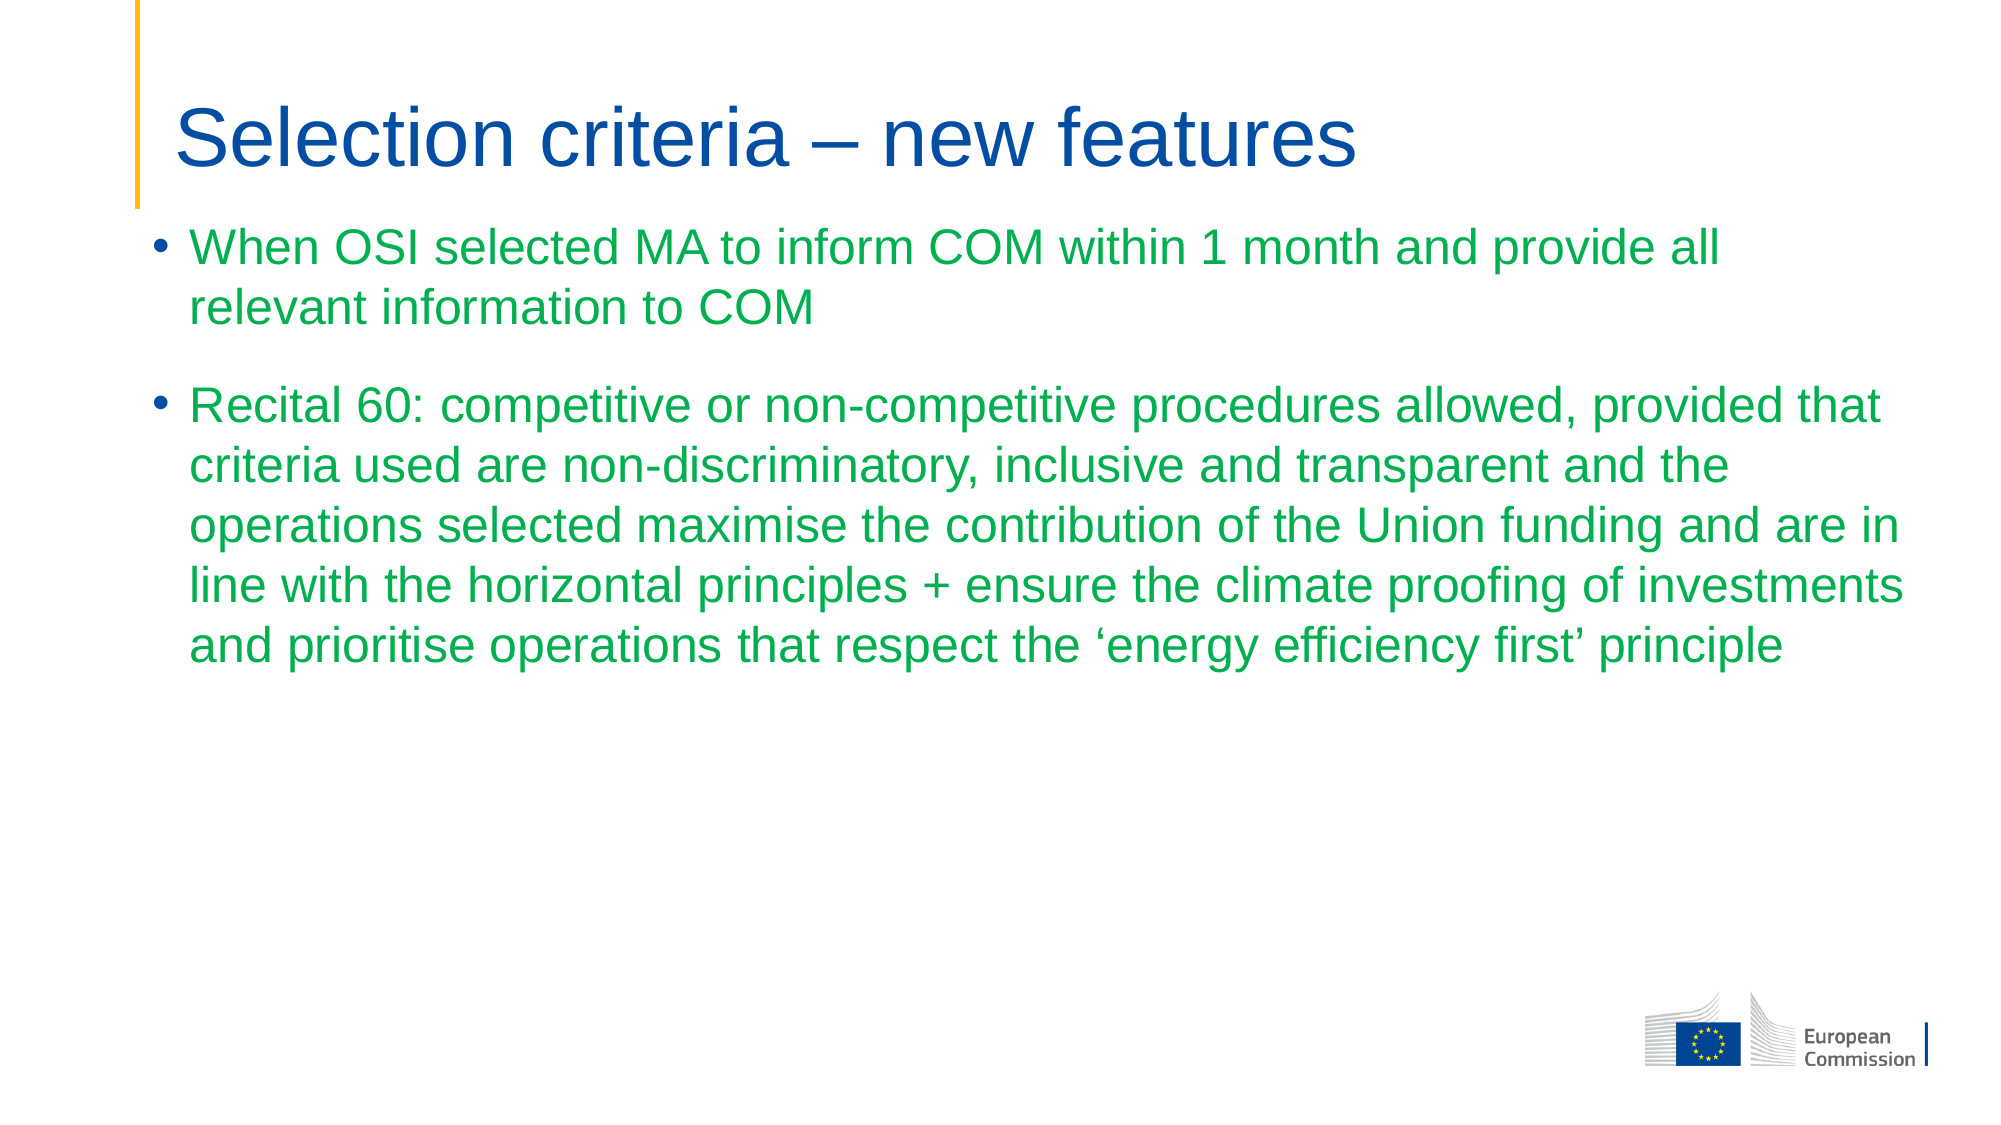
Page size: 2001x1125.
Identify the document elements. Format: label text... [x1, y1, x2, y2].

list When OSI selected MA to inform COM within 1 month and provide all relevant information to COM Recital 60: competitive or non‑competitive procedures allowed, provided that criteria used are non‑discriminatory, inclusive and transparent and the operations selected maximise the contribution of the Union funding and are in line with the horizontal principles + ensure the climate proofing of investments and prioritise operations that respect the ‘energy efficiency first’ principle [137, 207, 1927, 937]
title Selection criteria – new features [159, 79, 1885, 185]
picture [1645, 991, 1928, 1066]
